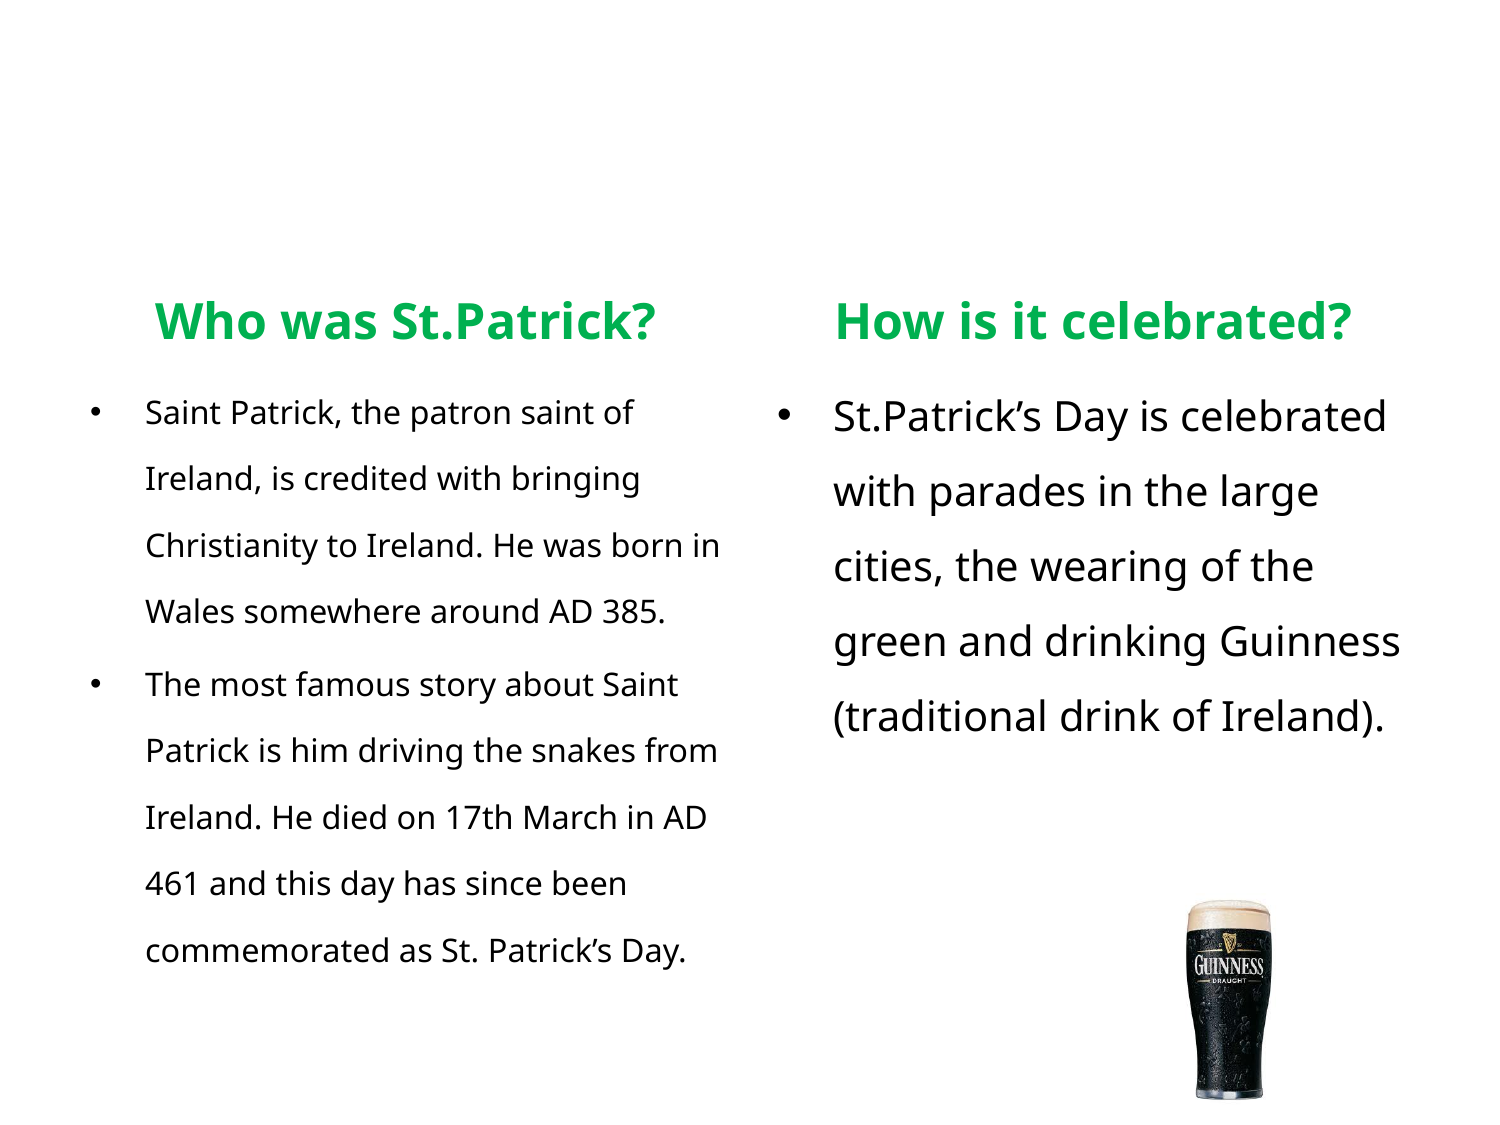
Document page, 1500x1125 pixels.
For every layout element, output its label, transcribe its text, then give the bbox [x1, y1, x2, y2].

list Saint Patrick, the patron saint of Ireland, is credited with bringing Christianity to Ireland. He was born in Wales somewhere around AD 385. The most famous story about Saint Patrick is him driving the snakes from Ireland. He died on 17th March in AD 461 and this day has since been commemorated as St. Patrick’s Day. [75, 356, 738, 1005]
picture [1174, 892, 1282, 1105]
list How is it celebrated? [761, 251, 1425, 356]
list St.Patrick’s Day is celebrated with parades in the large cities, the wearing of the green and drinking Guinness (traditional drink of Ireland). [761, 356, 1425, 1005]
list Who was St.Patrick? [75, 251, 738, 356]
